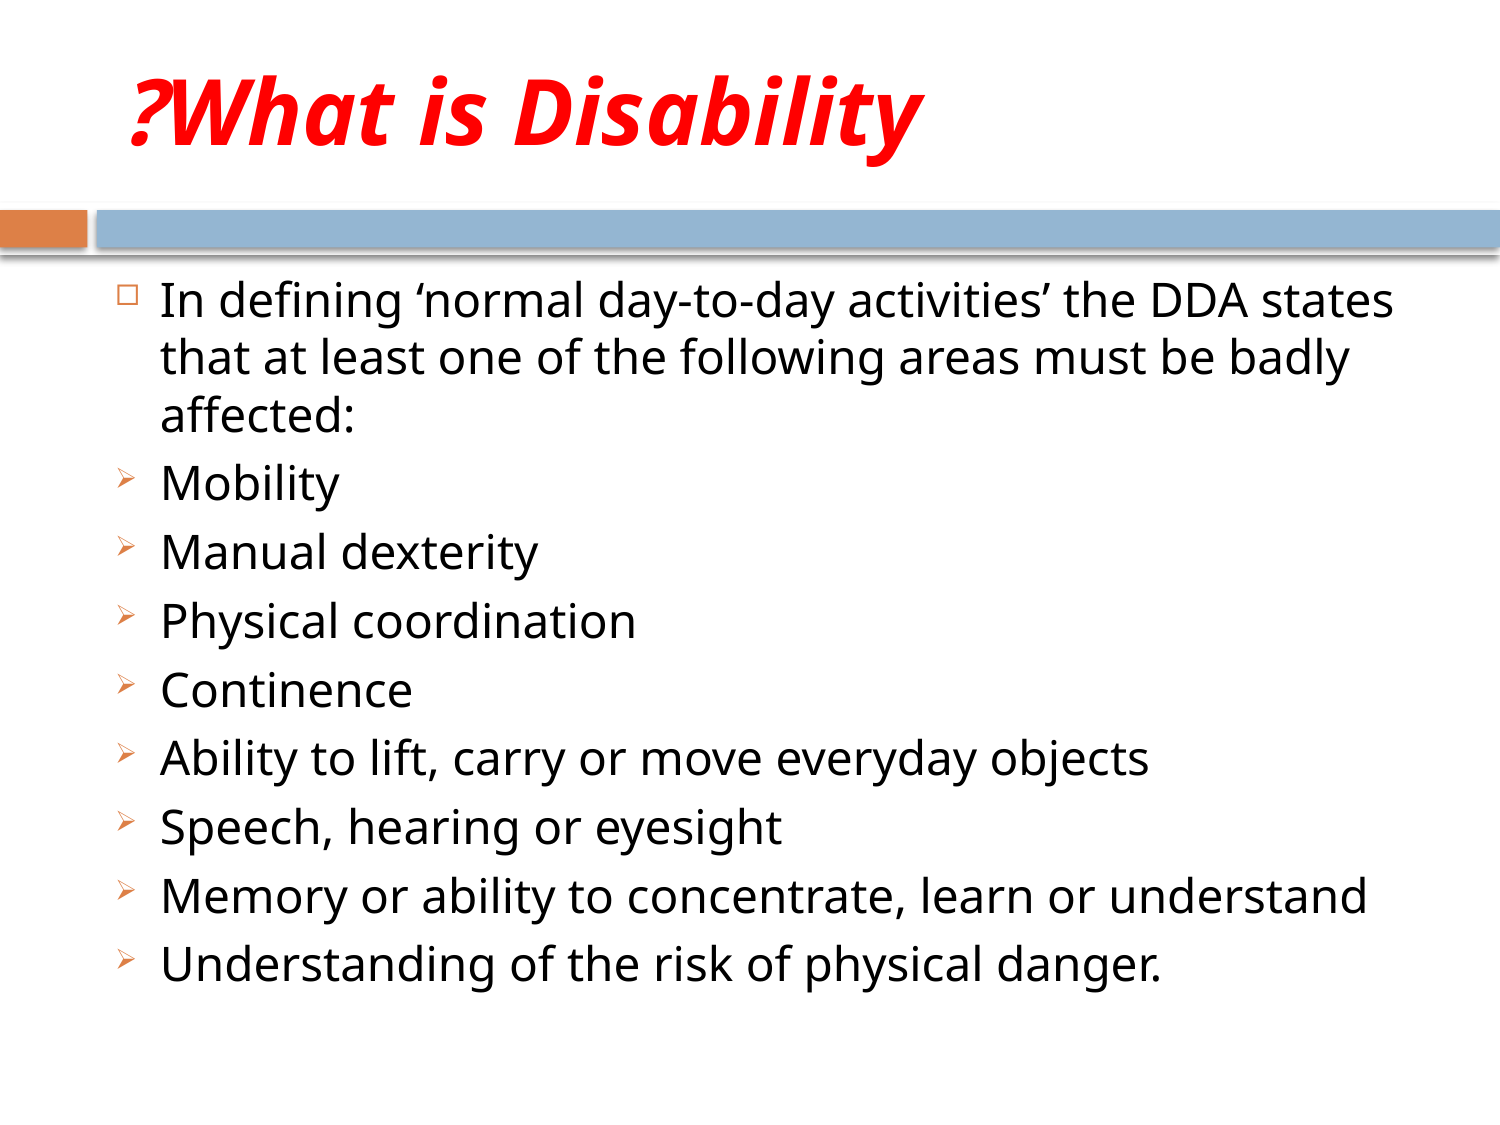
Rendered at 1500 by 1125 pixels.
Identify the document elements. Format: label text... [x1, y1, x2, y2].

title What is Disability? [100, 37, 1438, 200]
list In defining ‘normal day-to-day activities’ the DDA states that at least one of the following areas must be badly affected: Mobility Manual dexterity Physical coordination Continence Ability to lift, carry or move everyday objects Speech, hearing or eyesight Memory or ability to concentrate, learn or understand Understanding of the risk of physical danger. [100, 262, 1438, 1000]
